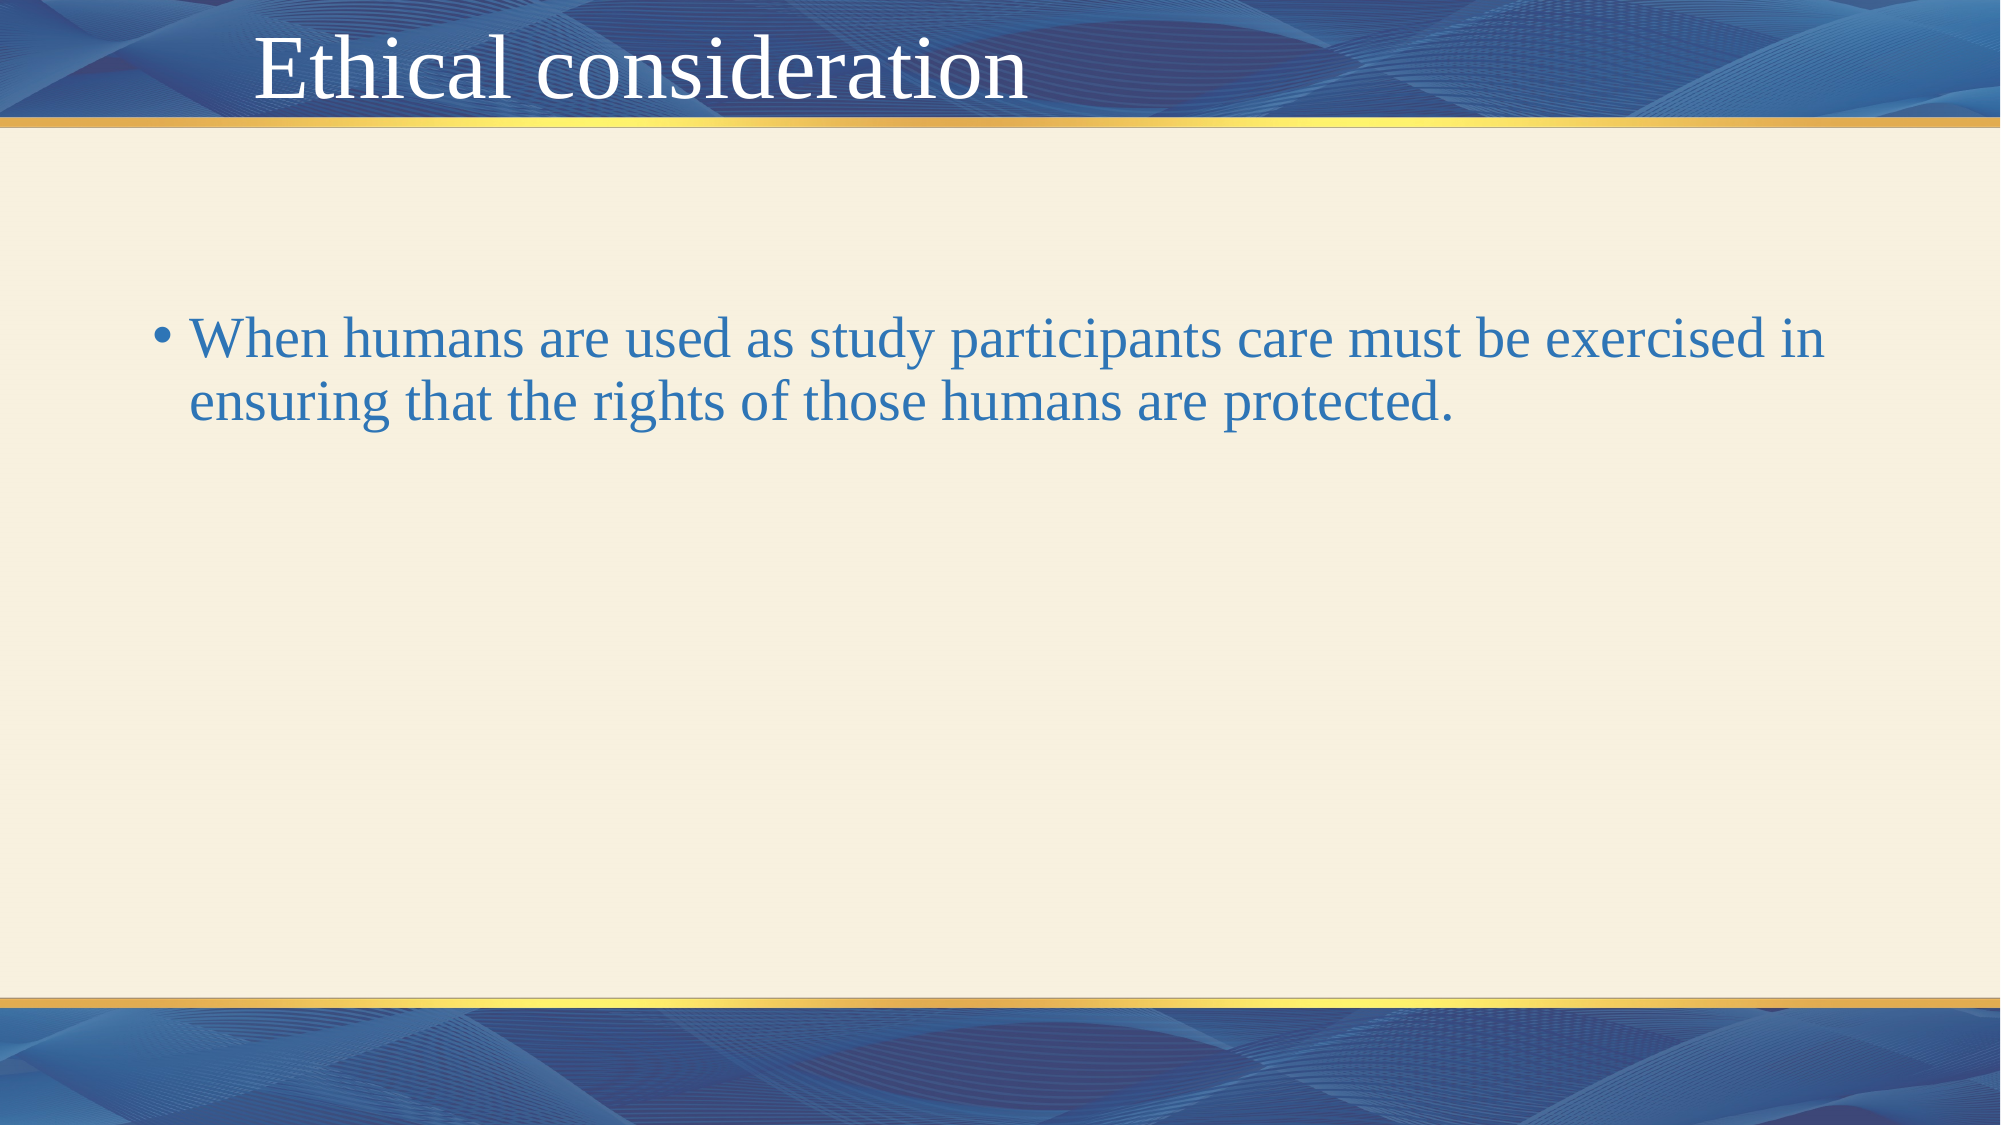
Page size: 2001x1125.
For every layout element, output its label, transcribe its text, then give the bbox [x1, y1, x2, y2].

picture [0, 0, 2001, 1125]
list When humans are used as study participants care must be exercised in ensuring that the rights of those humans are protected. [137, 299, 1863, 1014]
title Ethical consideration [238, 0, 1589, 138]
